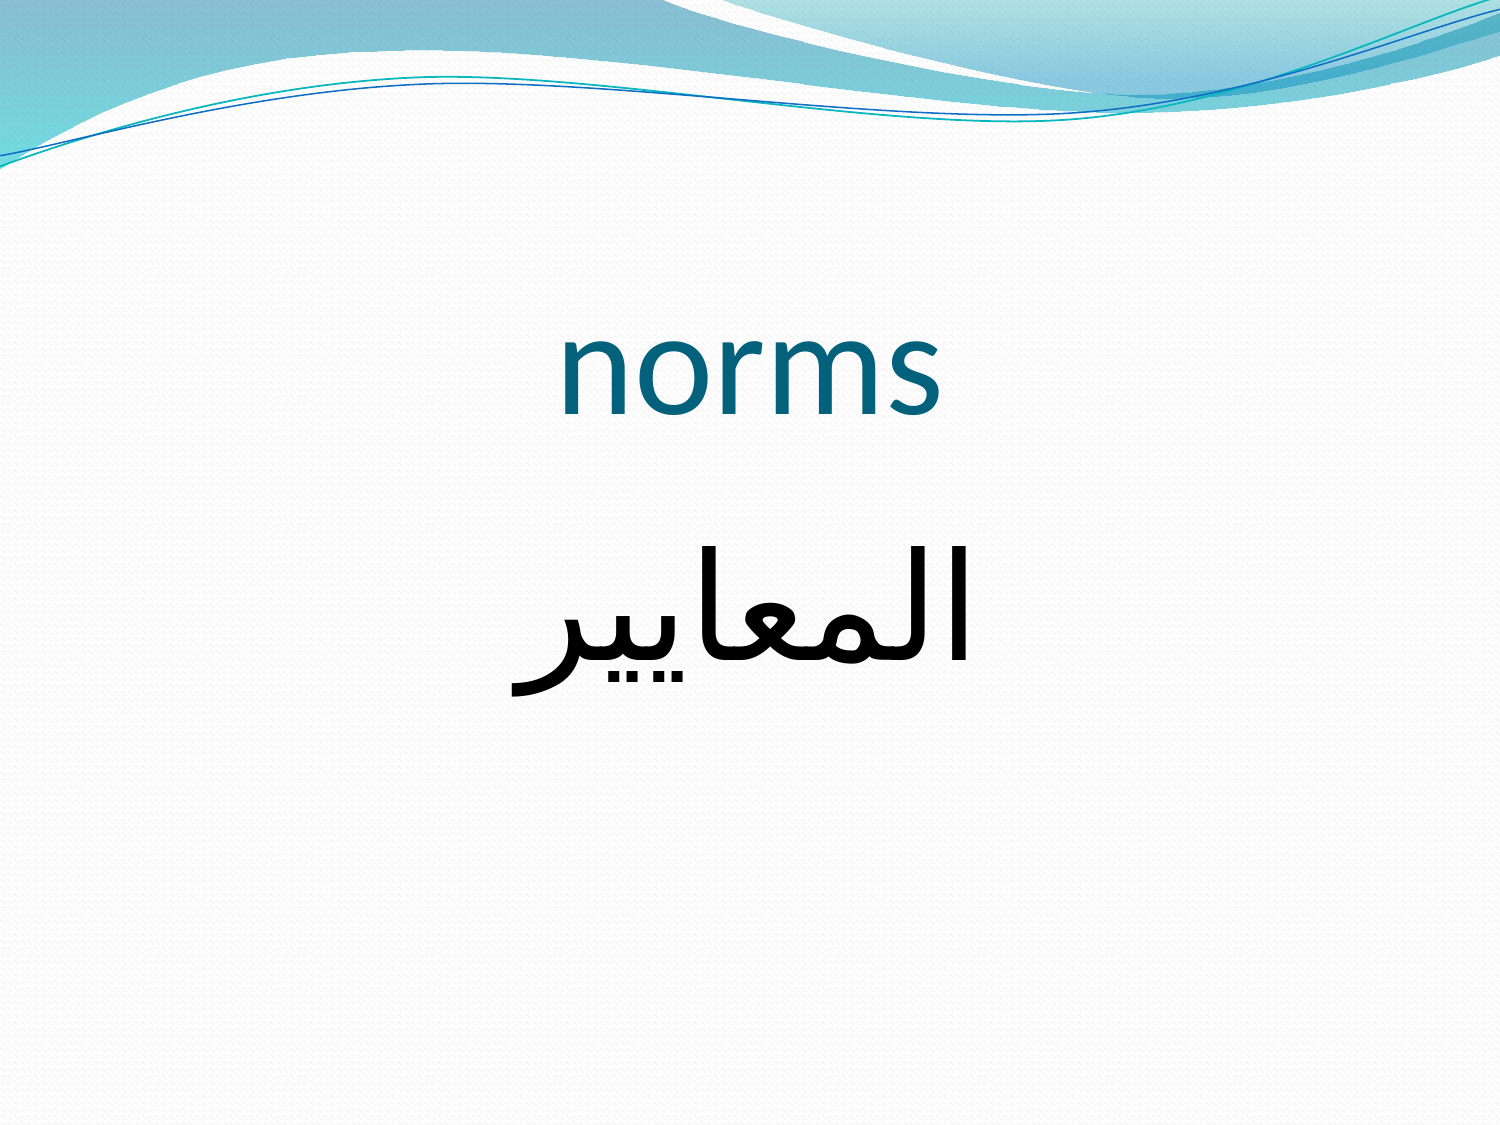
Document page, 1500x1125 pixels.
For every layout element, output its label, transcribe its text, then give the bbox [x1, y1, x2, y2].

list المعايير [75, 503, 1425, 1038]
title norms [75, 115, 1425, 445]
